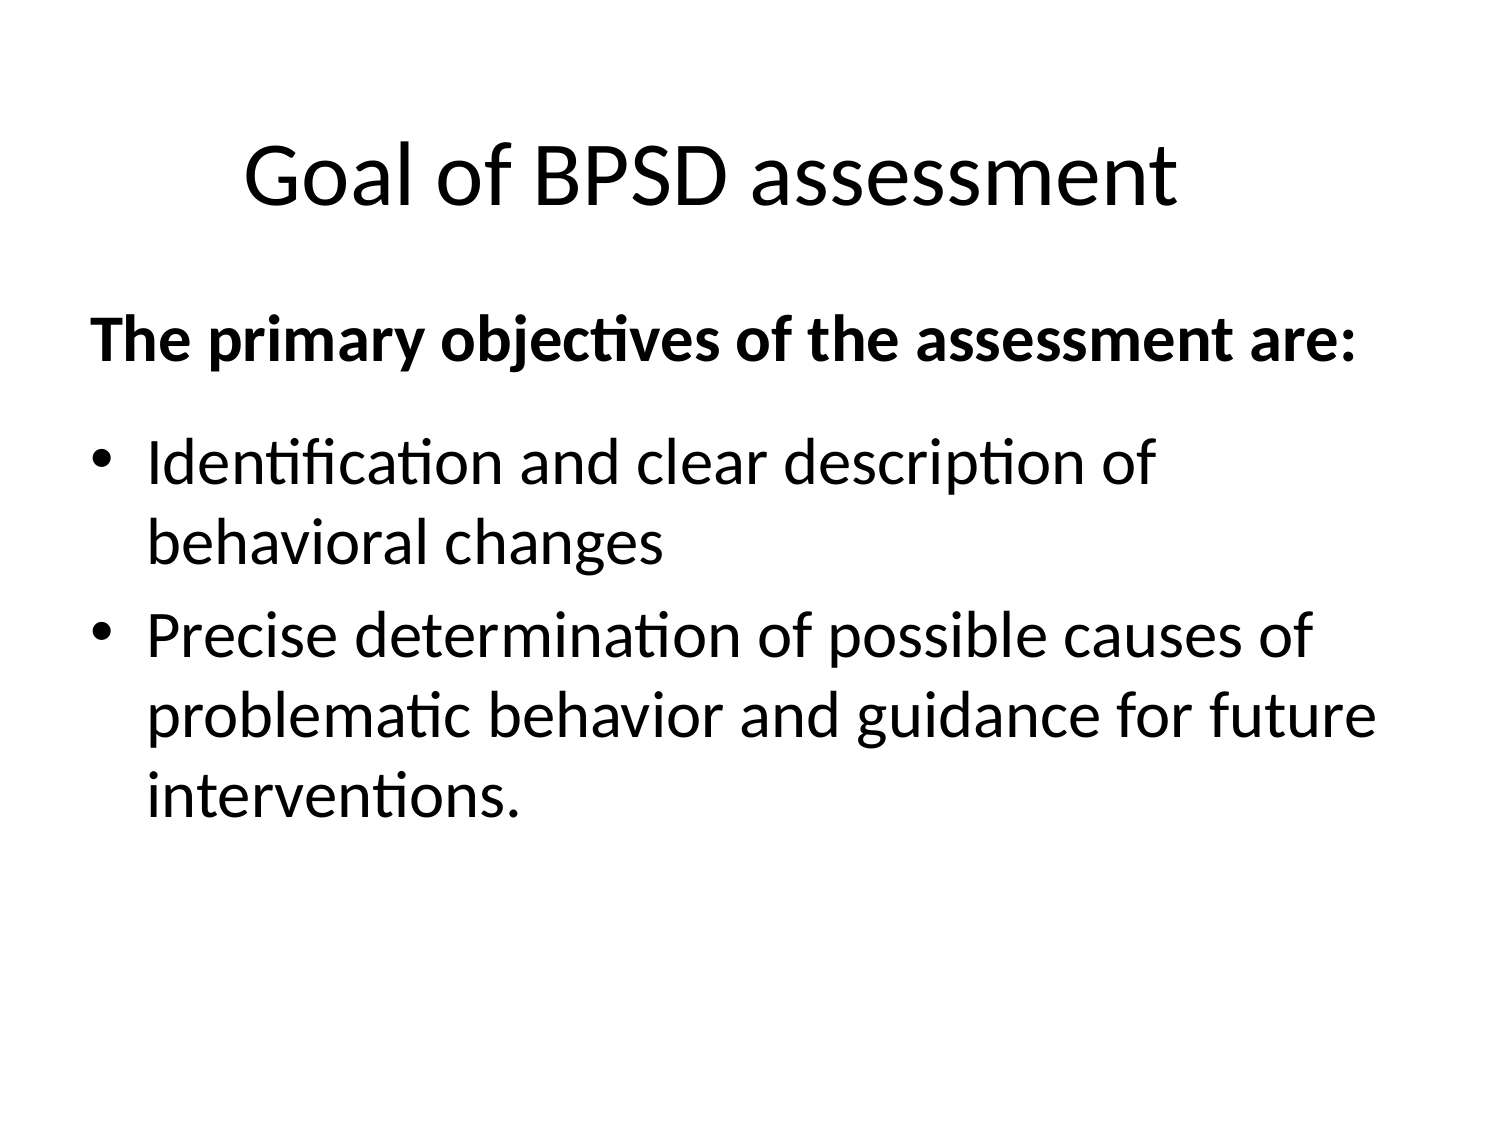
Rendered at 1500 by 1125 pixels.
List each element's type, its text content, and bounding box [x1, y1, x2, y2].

list The primary objectives of the assessment are: Identification and clear description of behavioral changes Precise determination of possible causes of problematic behavior and guidance for future interventions. [75, 287, 1425, 1030]
title Goal of BPSD assessment [37, 75, 1388, 263]
